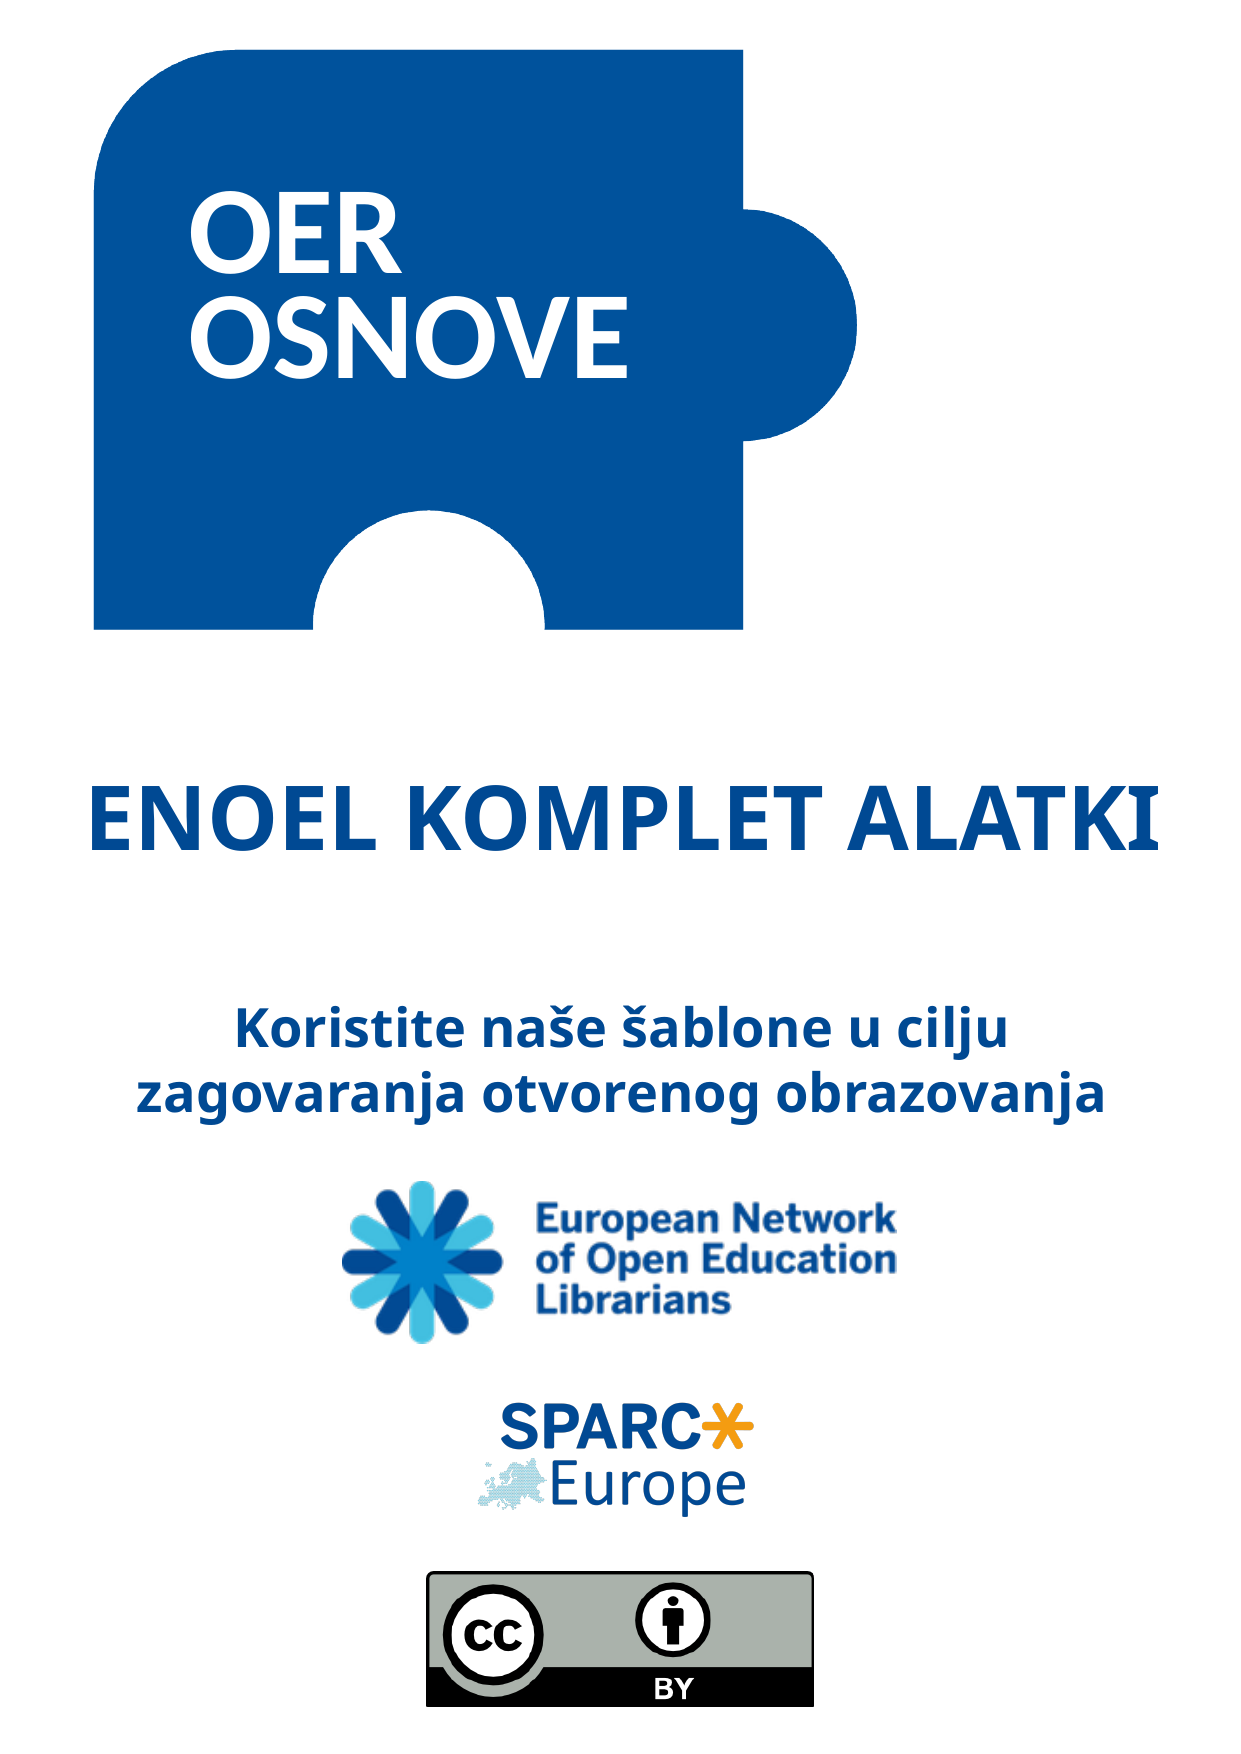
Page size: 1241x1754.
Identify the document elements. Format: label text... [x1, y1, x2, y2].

picture [93, 49, 857, 630]
picture [475, 1359, 764, 1522]
picture [425, 1571, 815, 1708]
text_box ENOEL KOMPLET ALATKI [69, 746, 1203, 884]
text_box Koristite naše šablone u cilju zagovaranja otvorenog obrazovanja [95, 978, 1149, 1138]
picture [342, 1181, 898, 1344]
